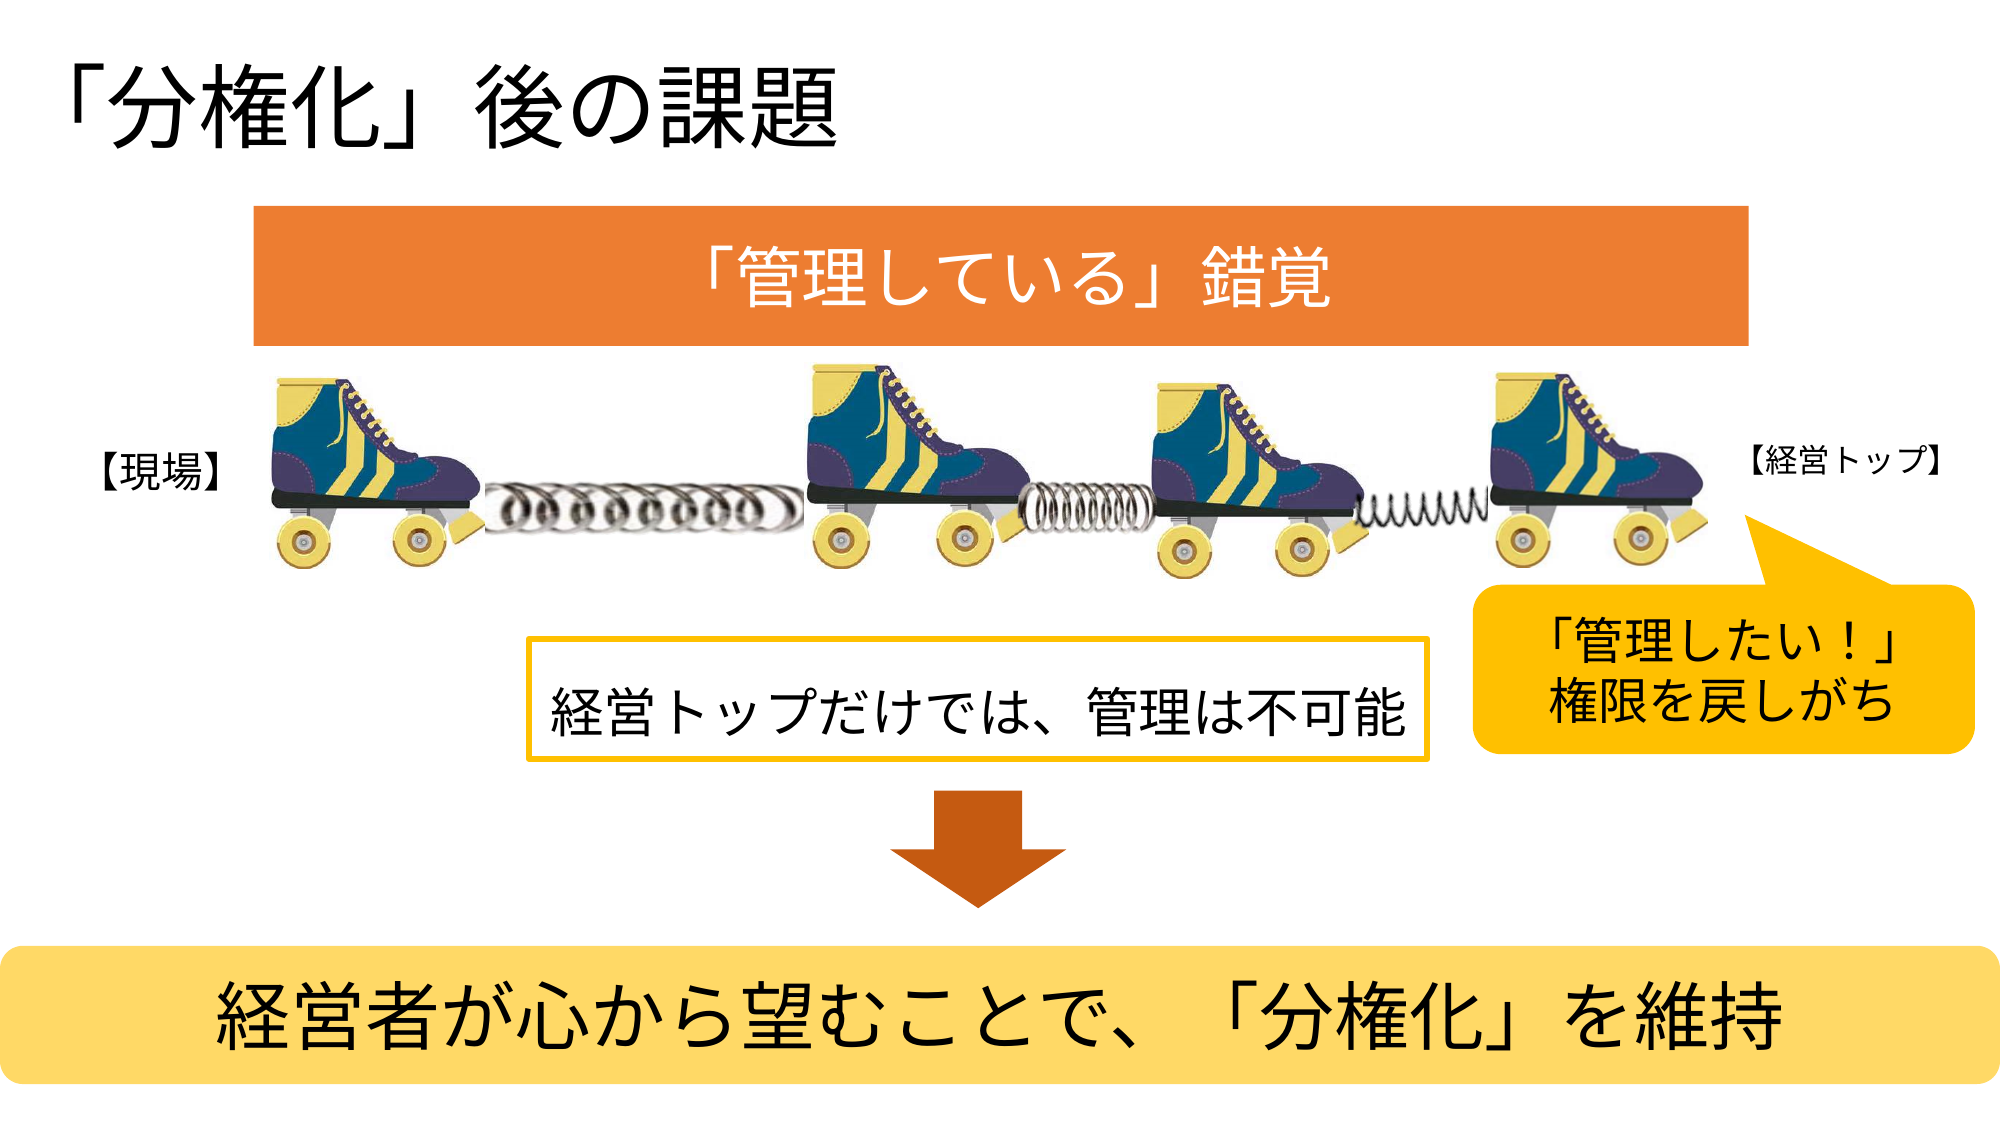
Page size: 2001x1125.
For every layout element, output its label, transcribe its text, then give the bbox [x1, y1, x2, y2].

text_box [889, 789, 1068, 910]
text_box 「管理している」錯覚 [253, 205, 1750, 347]
list 経営トップだけでは、管理は不可能 [529, 638, 1428, 759]
text_box 「管理したい！」 権限を戻しがち [1471, 513, 1977, 756]
title 「分権化」後の課題 [0, 2, 1725, 221]
text_box 経営者が心から望むことで、「分権化」を維持 [0, 944, 2000, 1086]
text_box 【現場】 [31, 400, 192, 521]
picture [192, 345, 1708, 666]
text_box 【経営トップ】 [1716, 402, 1976, 524]
